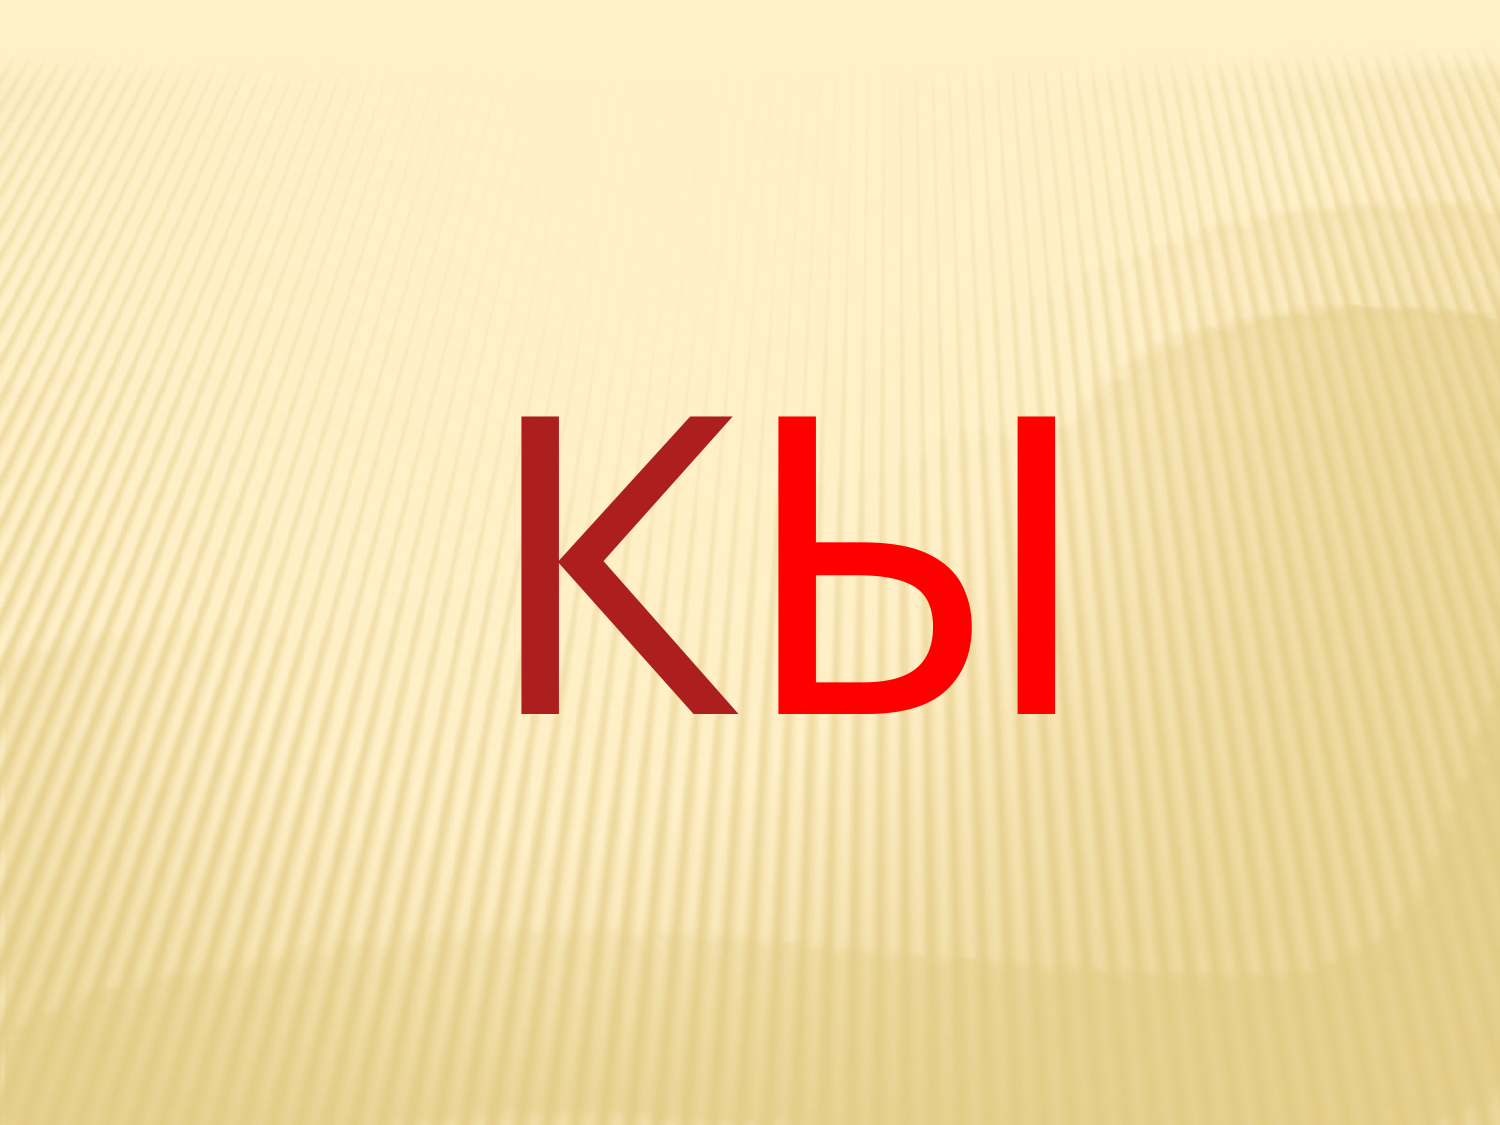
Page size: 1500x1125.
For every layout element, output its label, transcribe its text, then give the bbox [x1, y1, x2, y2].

text_box КЫ [466, 290, 1117, 806]
